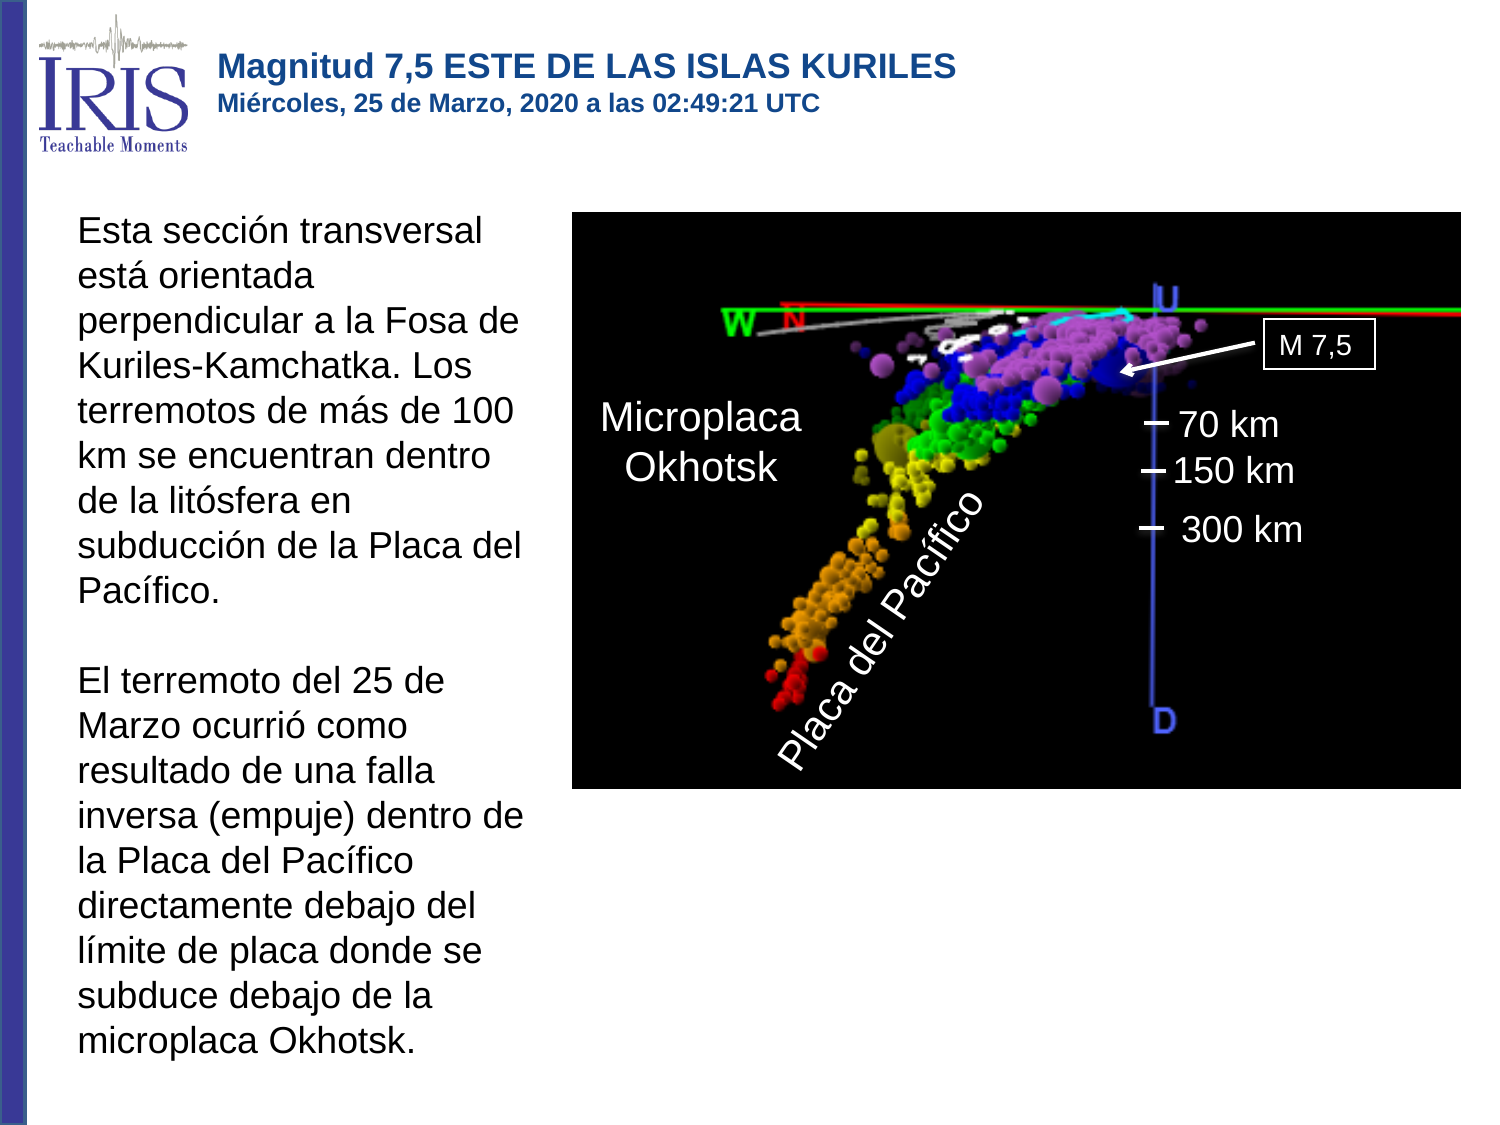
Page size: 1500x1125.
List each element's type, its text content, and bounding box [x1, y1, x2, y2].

text_box Magnitud 7,5 ESTE DE LAS ISLAS KURILES Miércoles, 25 de Marzo, 2020 a las 02:49:21 UTC [202, 0, 1499, 125]
text_box Esta sección transversal está orientada perpendicular a la Fosa de Kuriles-Kamchatka. Los terremotos de más de 100 km se encuentran dentro de la litósfera en subducción de la Placa del Pacífico. El terremoto del 25 de Marzo ocurrió como resultado de una falla inversa (empuje) dentro de la Placa del Pacífico directamente debajo del límite de placa donde se subduce debajo de la microplaca Okhotsk. [62, 198, 546, 1069]
picture [39, 12, 188, 165]
text_box [0, 0, 27, 1125]
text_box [568, 212, 1461, 821]
